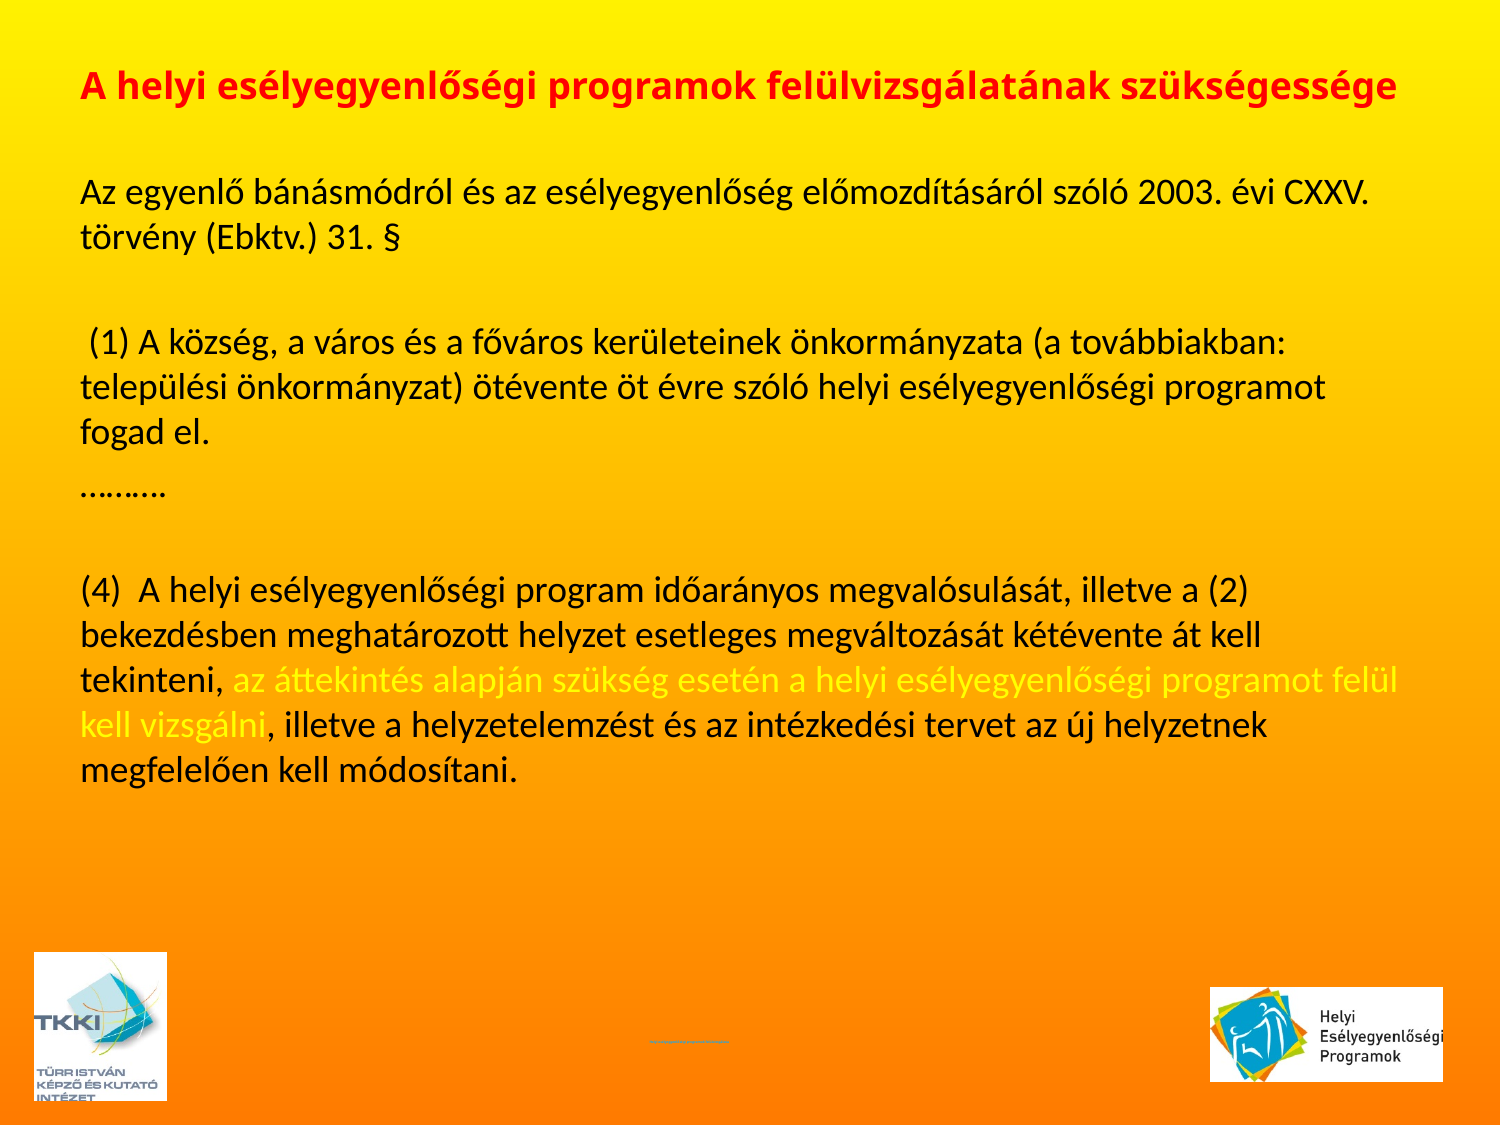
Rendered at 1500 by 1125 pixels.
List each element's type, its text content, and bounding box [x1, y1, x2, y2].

picture [1210, 987, 1443, 1082]
list A helyi esélyegyenlőségi programok felülvizsgálatának szükségessége Az egyenlő bánásmódról és az esélyegyenlőség előmozdításáról szóló 2003. évi CXXV. törvény (Ebktv.) 31. § (1) A község, a város és a főváros kerületeinek önkormányzata (a továbbiakban: települési önkormányzat) ötévente öt évre szóló helyi esélyegyenlőségi programot fogad el. ………. (4) A helyi esélyegyenlőségi program időarányos megvalósulását, illetve a (2) bekezdésben meghatározott helyzet esetleges megváltozását kétévente át kell tekinteni, az áttekintés alapján szükség esetén a helyi esélyegyenlőségi programot felül kell vizsgálni, illetve a helyzetelemzést és az intézkedési tervet az új helyzetnek megfelelően kell módosítani. [64, 54, 1415, 953]
title Helyi esélyegyenlőségi programok felülvizsgálata [183, 987, 1199, 1093]
picture [34, 952, 167, 1101]
